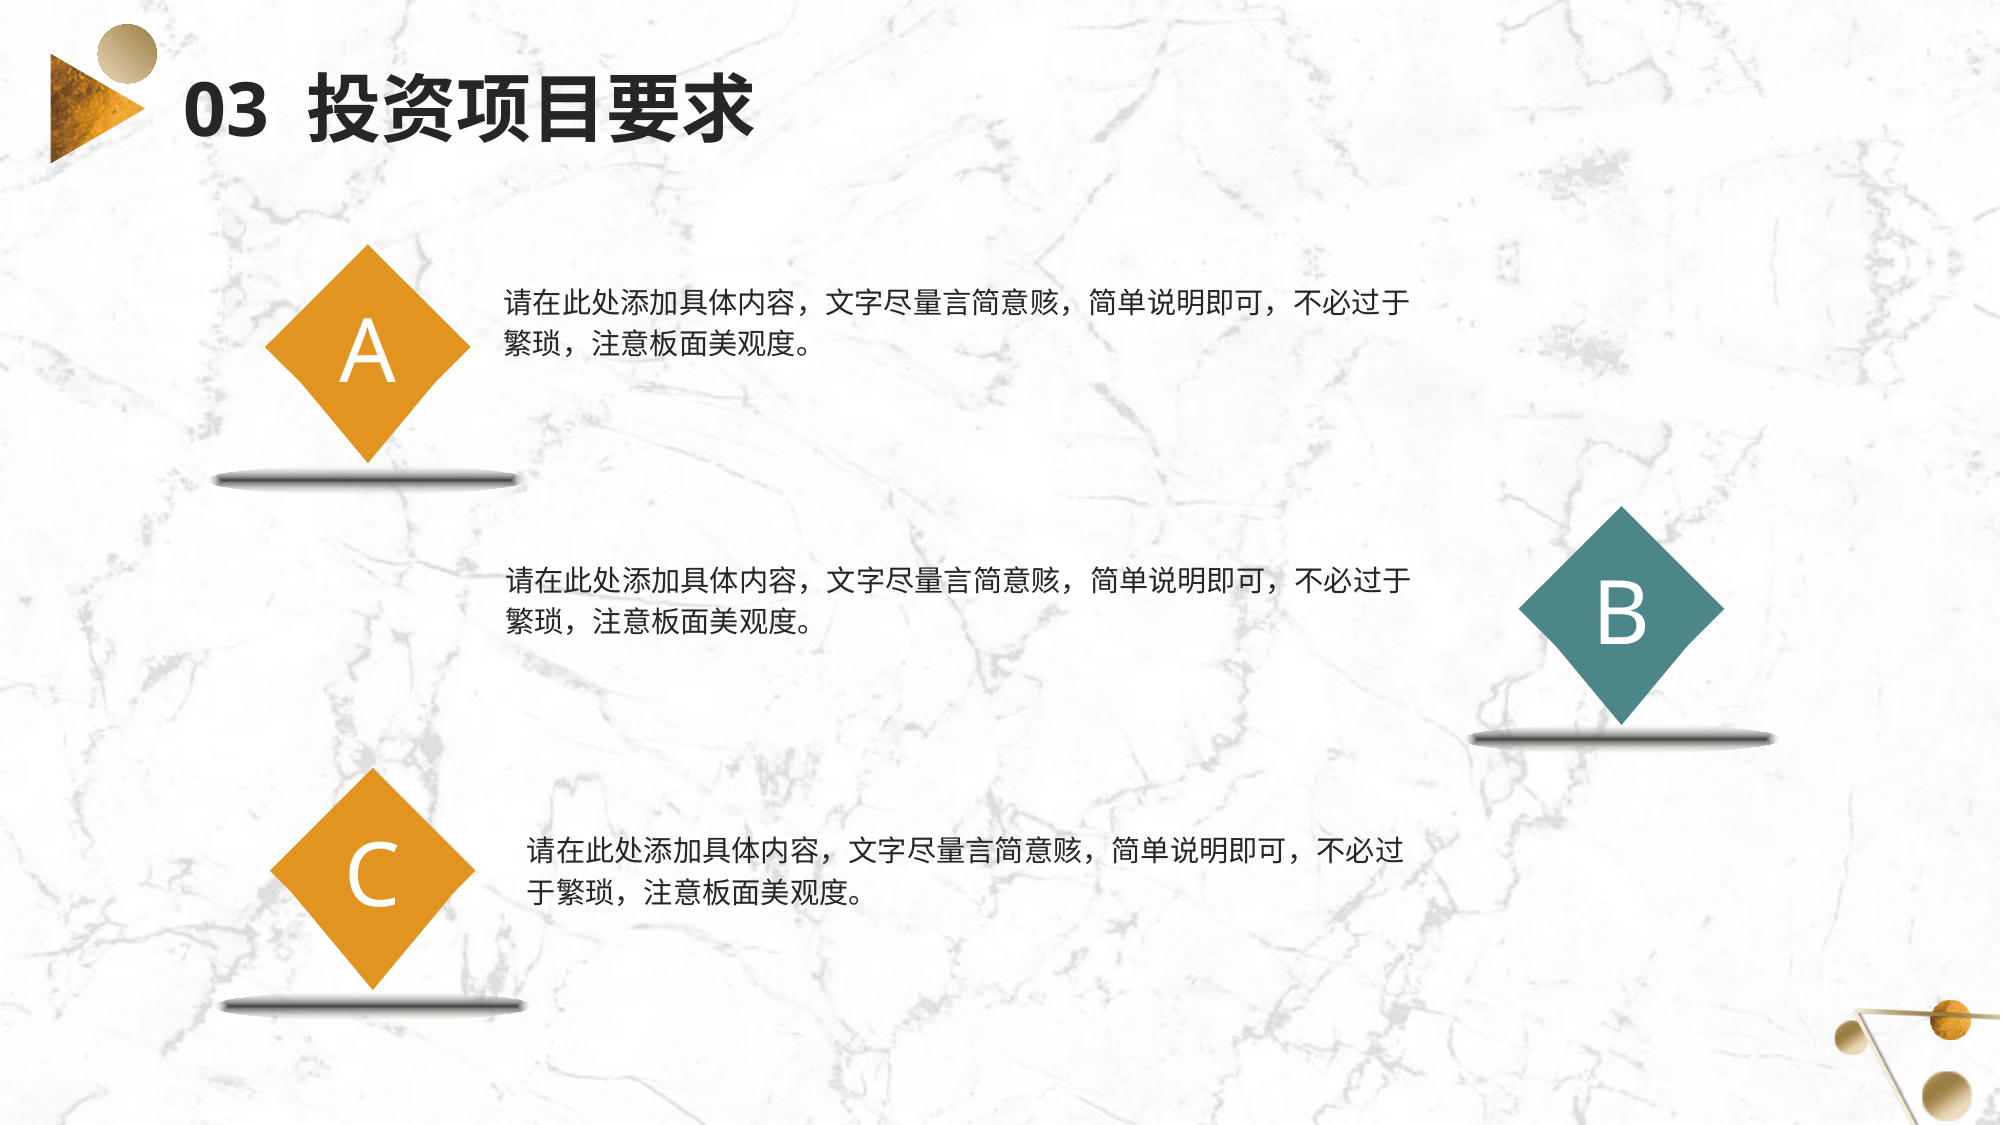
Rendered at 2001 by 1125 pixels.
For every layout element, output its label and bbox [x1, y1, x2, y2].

text_box [1518, 506, 1725, 726]
text_box [264, 244, 471, 464]
picture [0, 0, 2000, 1125]
text_box [269, 767, 476, 991]
